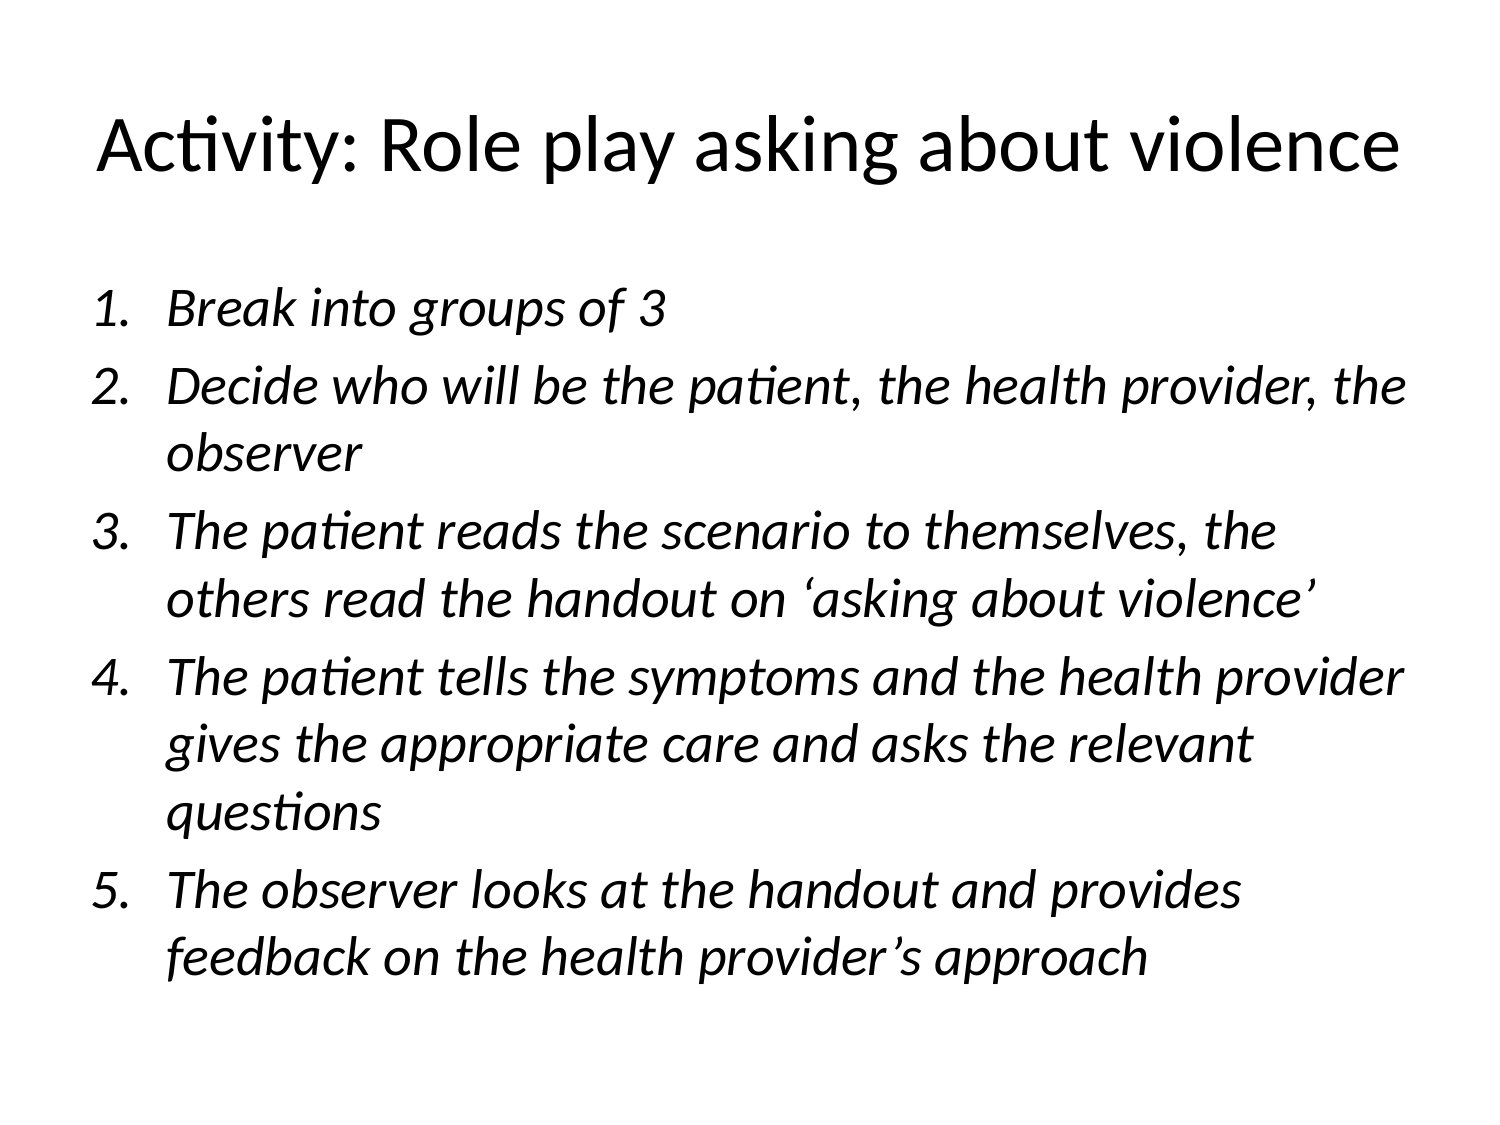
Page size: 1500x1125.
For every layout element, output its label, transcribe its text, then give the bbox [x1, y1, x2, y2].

title Activity: Role play asking about violence [75, 45, 1425, 233]
list Break into groups of 3 Decide who will be the patient, the health provider, the observer The patient reads the scenario to themselves, the others read the handout on ‘asking about violence’ The patient tells the symptoms and the health provider gives the appropriate care and asks the relevant questions The observer looks at the handout and provides feedback on the health provider’s approach [75, 262, 1425, 1005]
